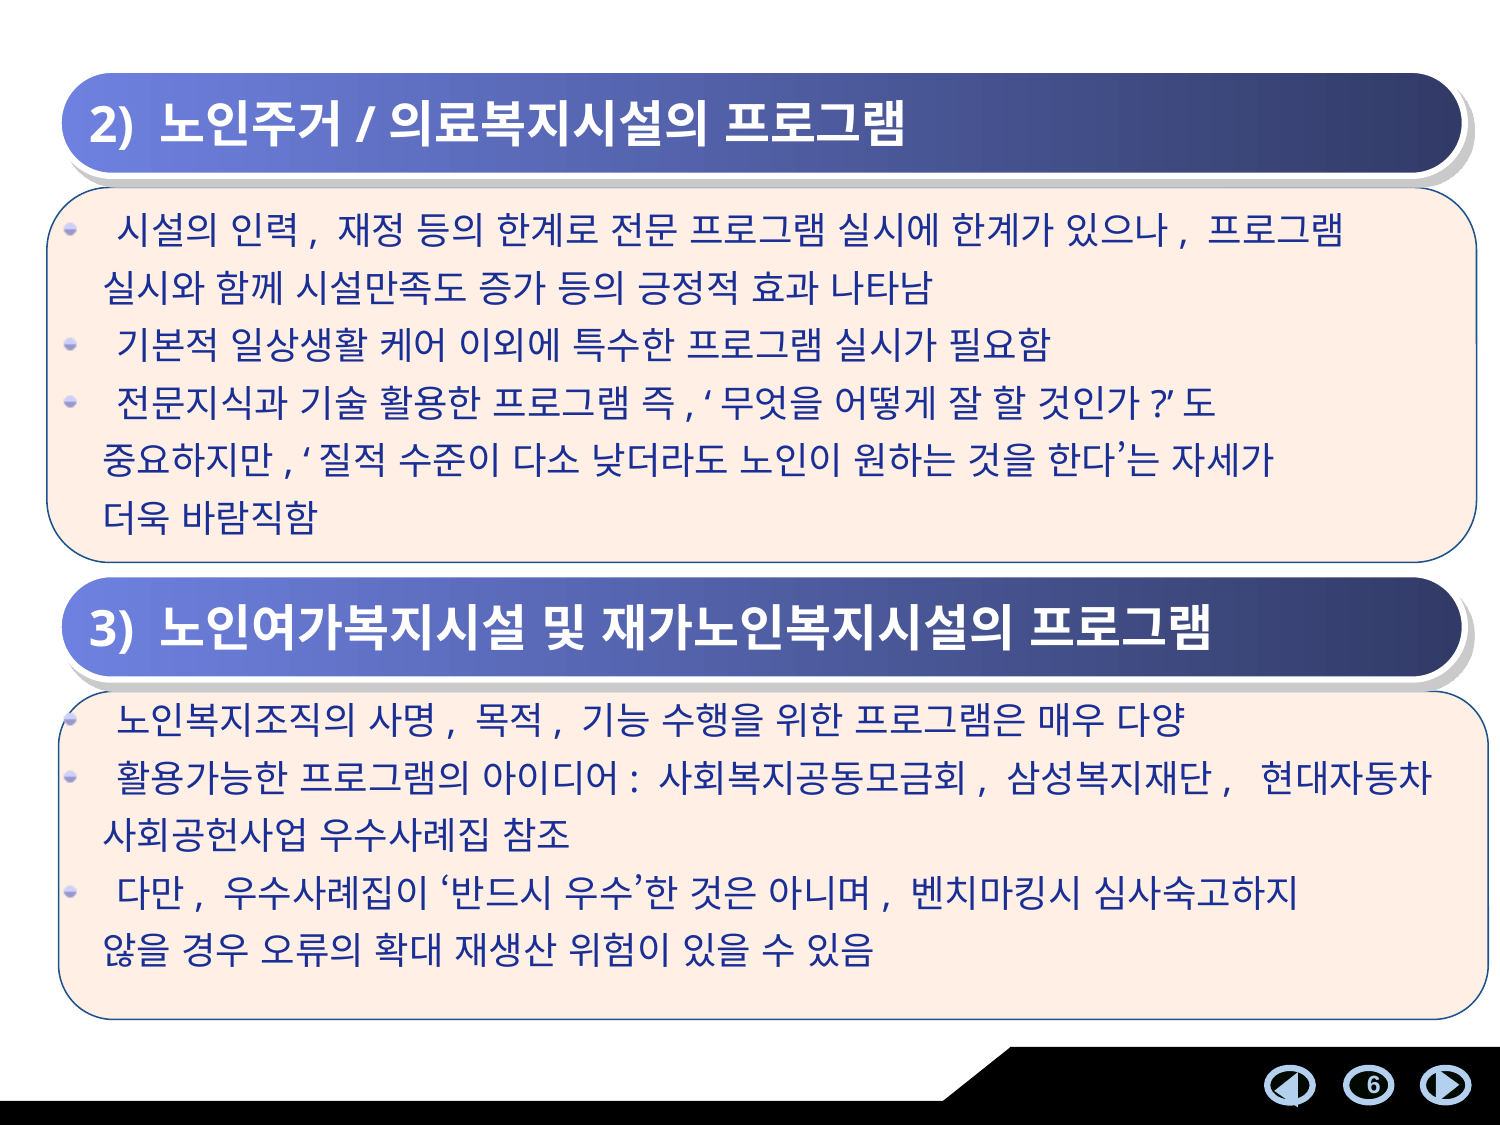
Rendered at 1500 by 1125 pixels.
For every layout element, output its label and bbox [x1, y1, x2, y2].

text_box [46, 69, 1500, 1020]
